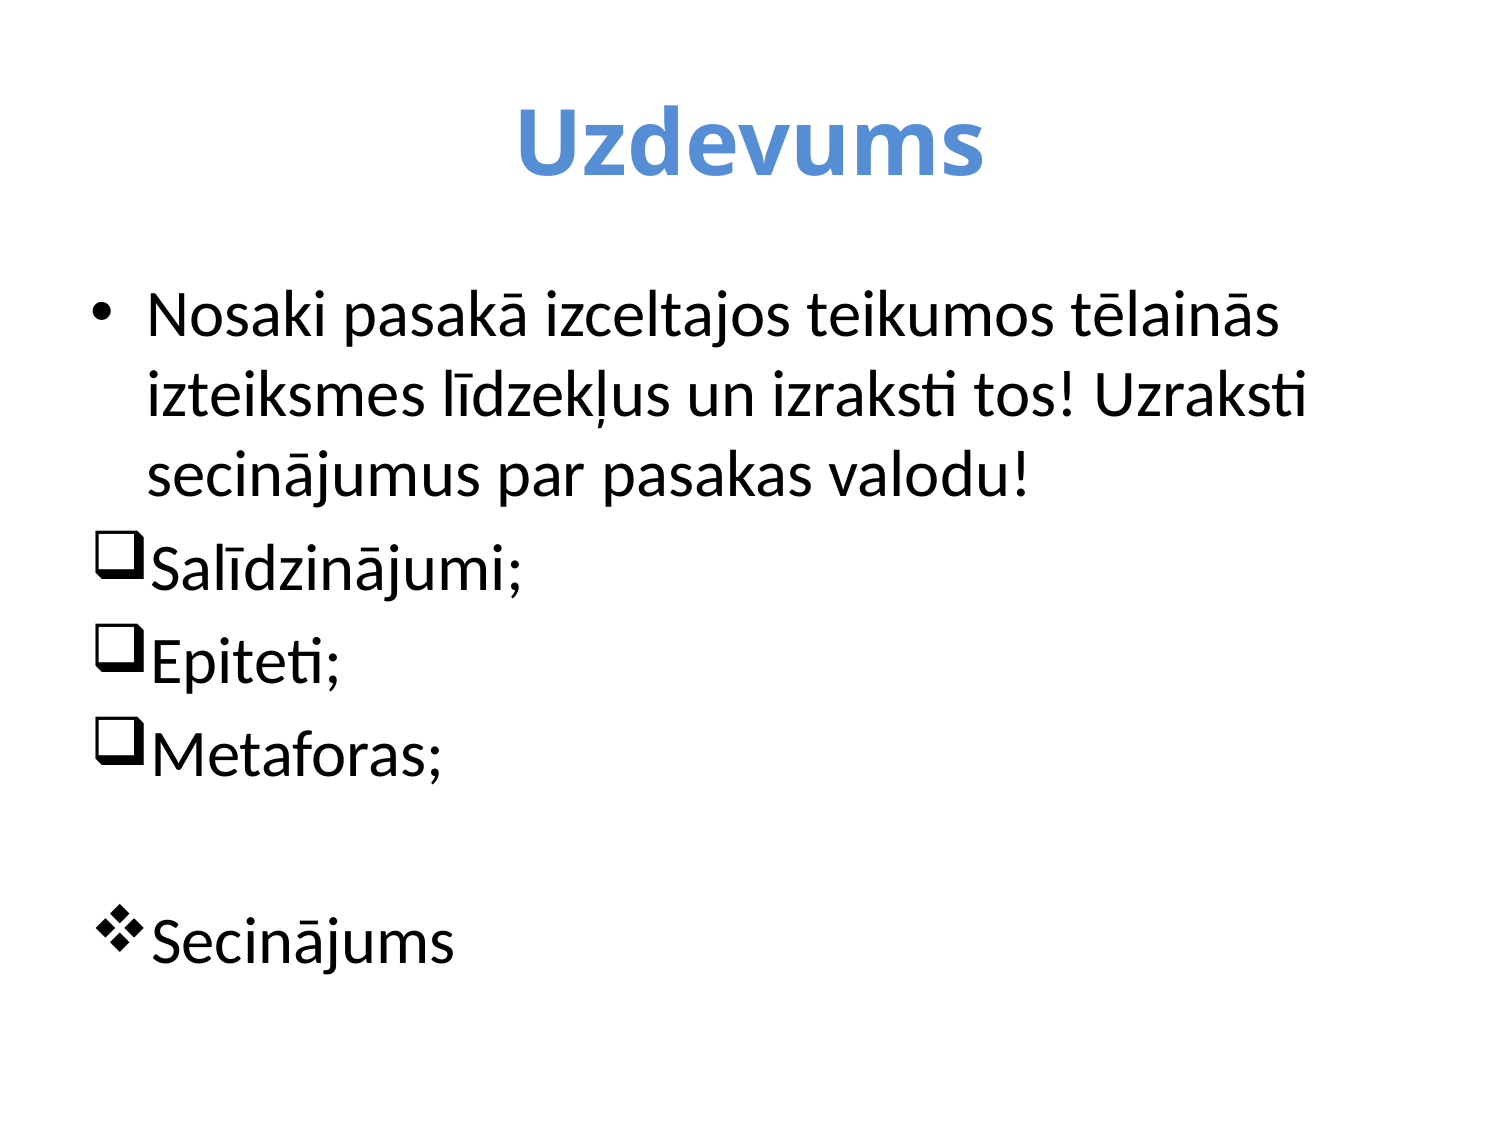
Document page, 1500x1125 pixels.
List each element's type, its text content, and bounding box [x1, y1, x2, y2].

title Uzdevums [75, 45, 1425, 233]
list Nosaki pasakā izceltajos teikumos tēlainās izteiksmes līdzekļus un izraksti tos! Uzraksti secinājumus par pasakas valodu! Salīdzinājumi; Epiteti; Metaforas; Secinājums [75, 262, 1425, 1005]
